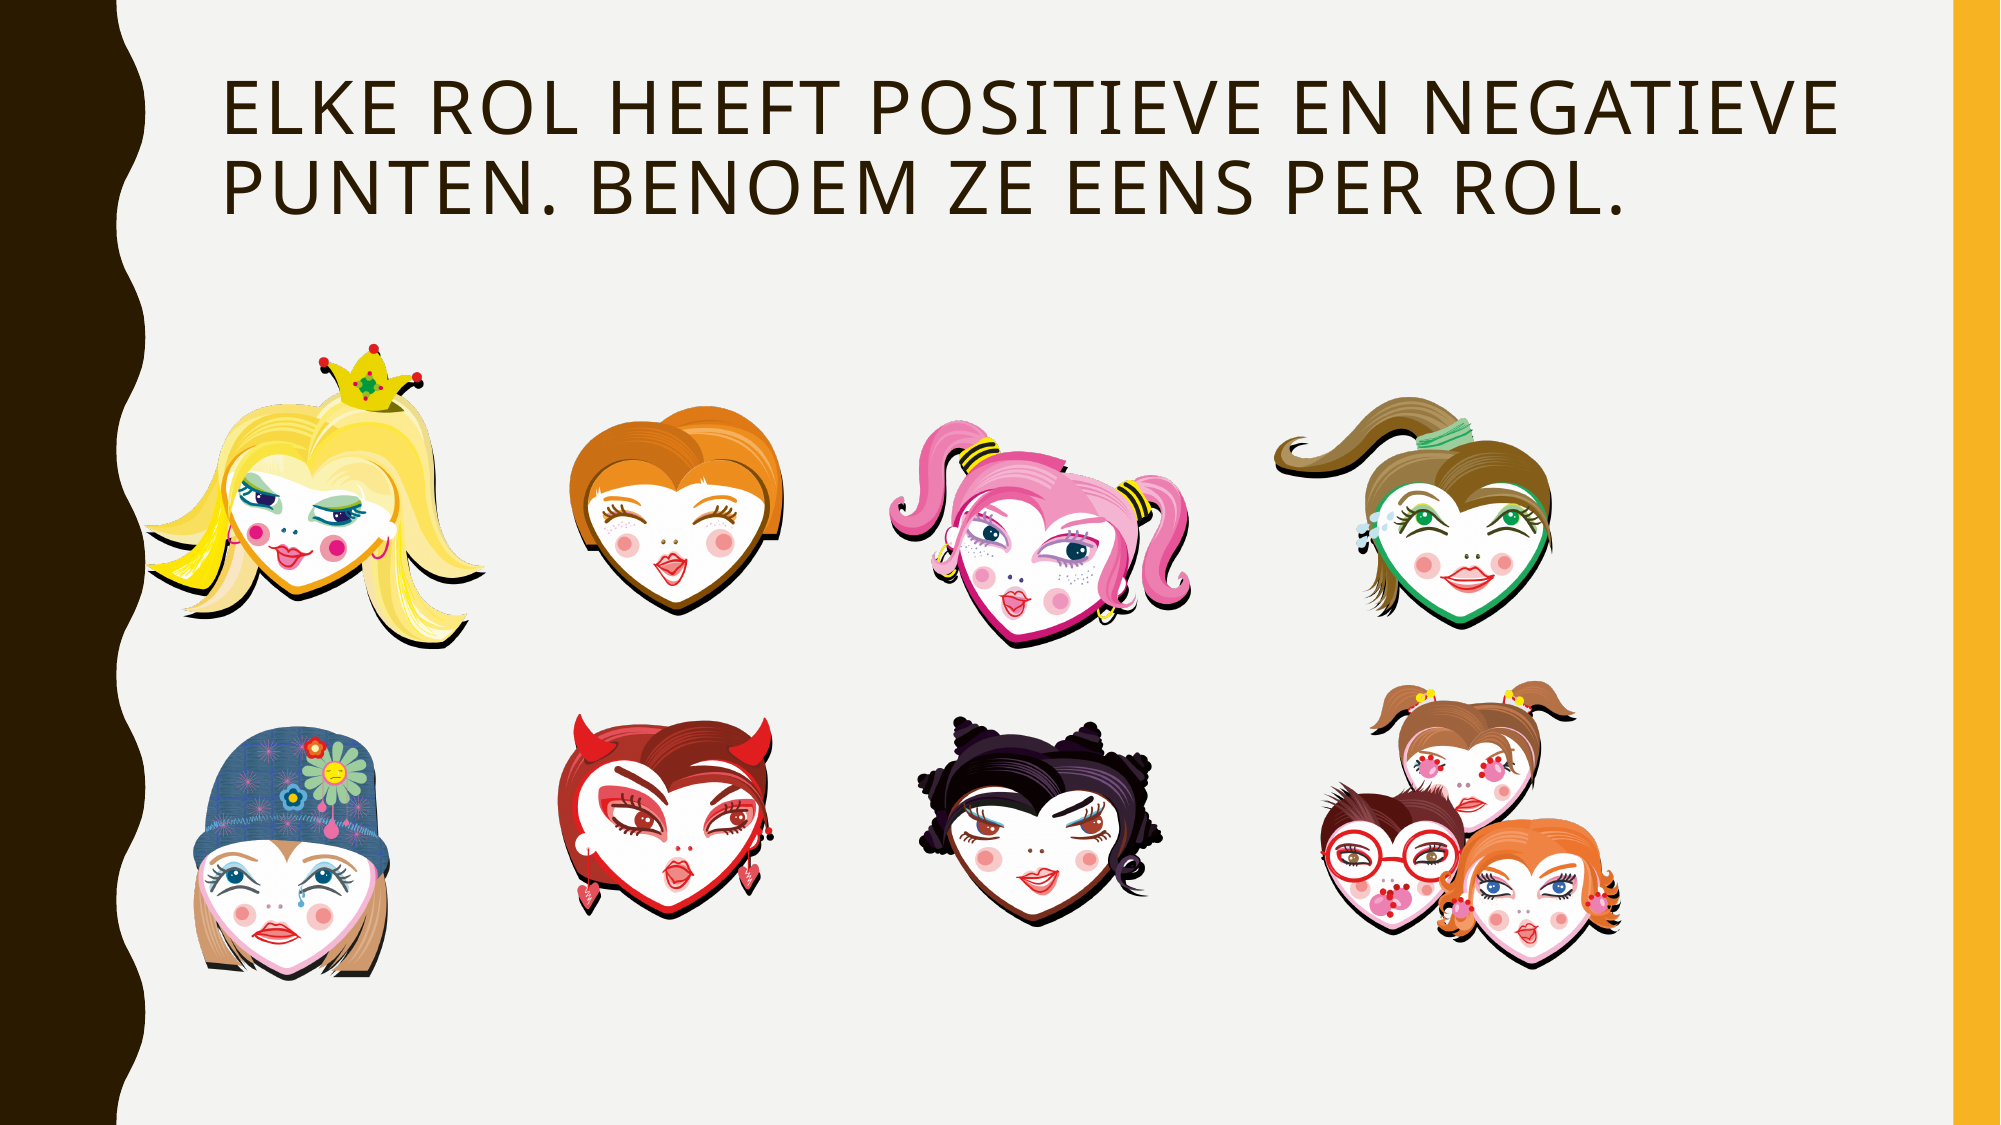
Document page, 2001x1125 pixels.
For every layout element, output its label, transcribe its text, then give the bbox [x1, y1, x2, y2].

title Elke rol heeft positieve en negatieve punten. Benoem ze eens per rol. [205, 62, 1875, 308]
picture [489, 316, 853, 1004]
picture [1255, 330, 1647, 1020]
picture [864, 350, 1216, 1004]
picture [115, 682, 468, 1066]
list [138, 301, 490, 685]
